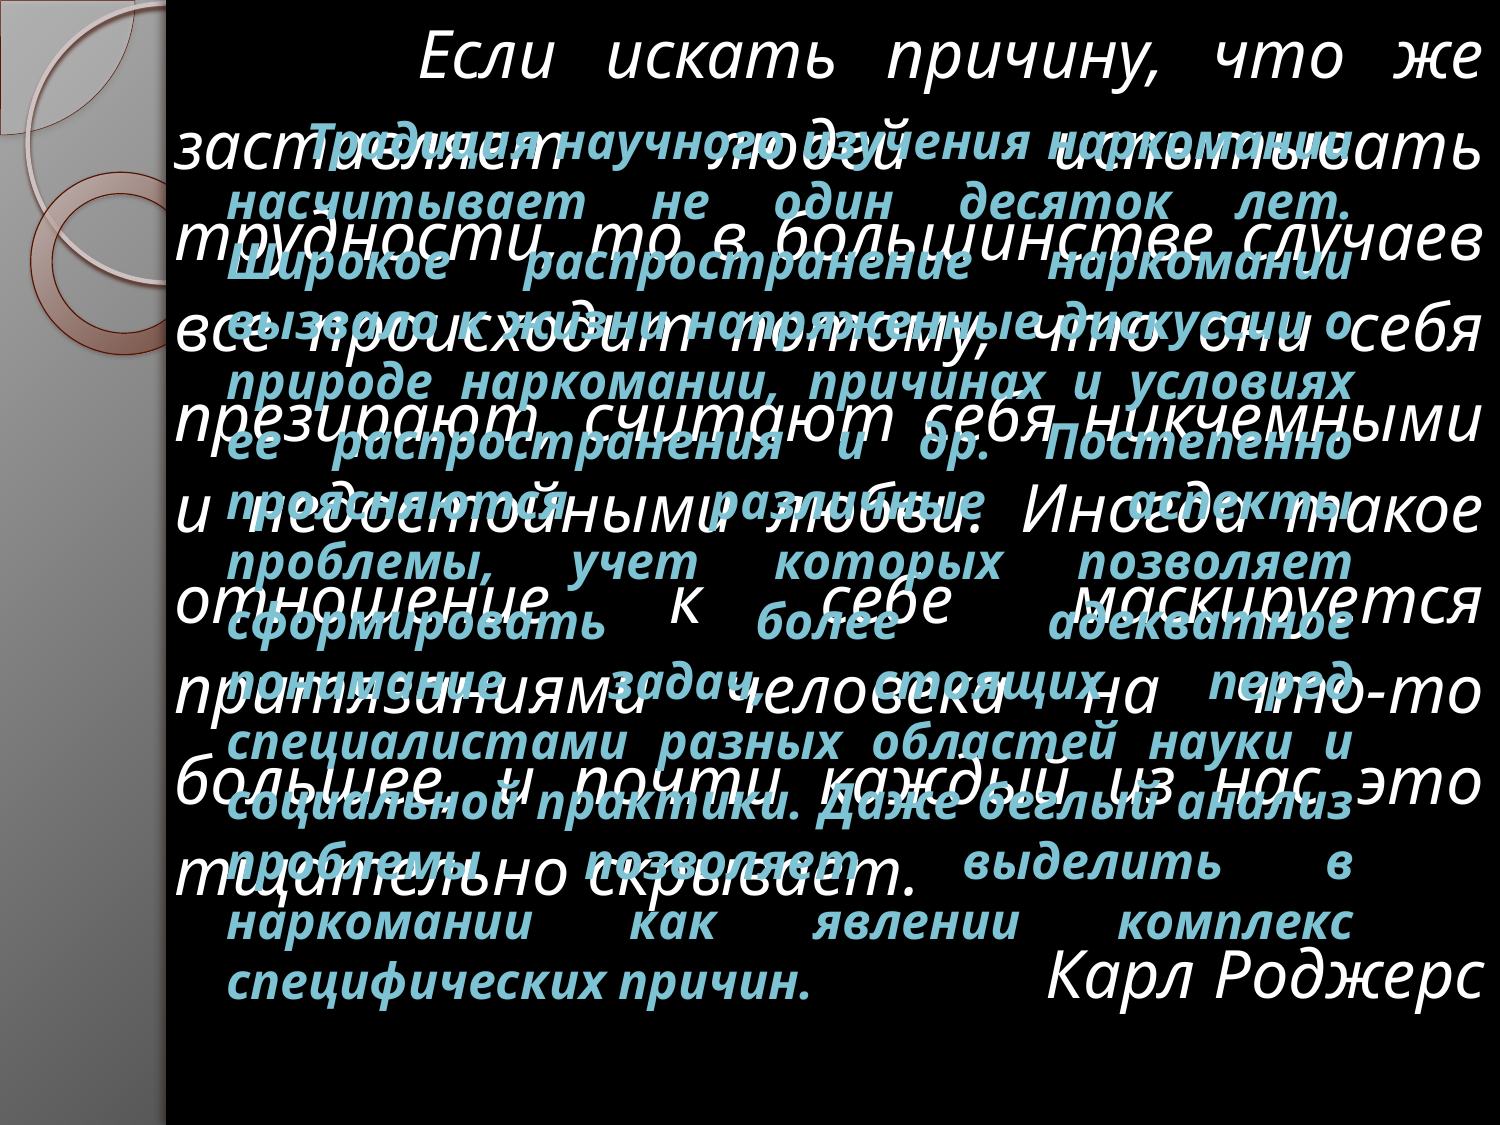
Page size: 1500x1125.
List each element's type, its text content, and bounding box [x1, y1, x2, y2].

text_box Традиция научного изучения наркомании насчитывает не один десяток лет. Широкое распространение наркомании вызвало к жизни напряженные дискуссии о природе наркомании, причинах и условиях ее распространения и др. Постепенно проясняются различные аспекты проблемы, учет которых позволяет сформировать более адекватное понимание задач, стоящих перед специалистами разных областей науки и социальной практики. Даже беглый анализ проблемы позволяет выделить в наркомании как явлении комплекс специфических причин. [211, 101, 1370, 1017]
list Если искать причину, что же заставляет людей испытывать трудности, то в большинстве случаев все происходит потому, что они себя презирают, считают себя никчемными и недостойными любви. Иногда такое отношение к себе маскируется притязаниями человека на что-то большее, и почти каждый из нас это тщательно скрывает. Карл Роджерс [159, 0, 1500, 1125]
